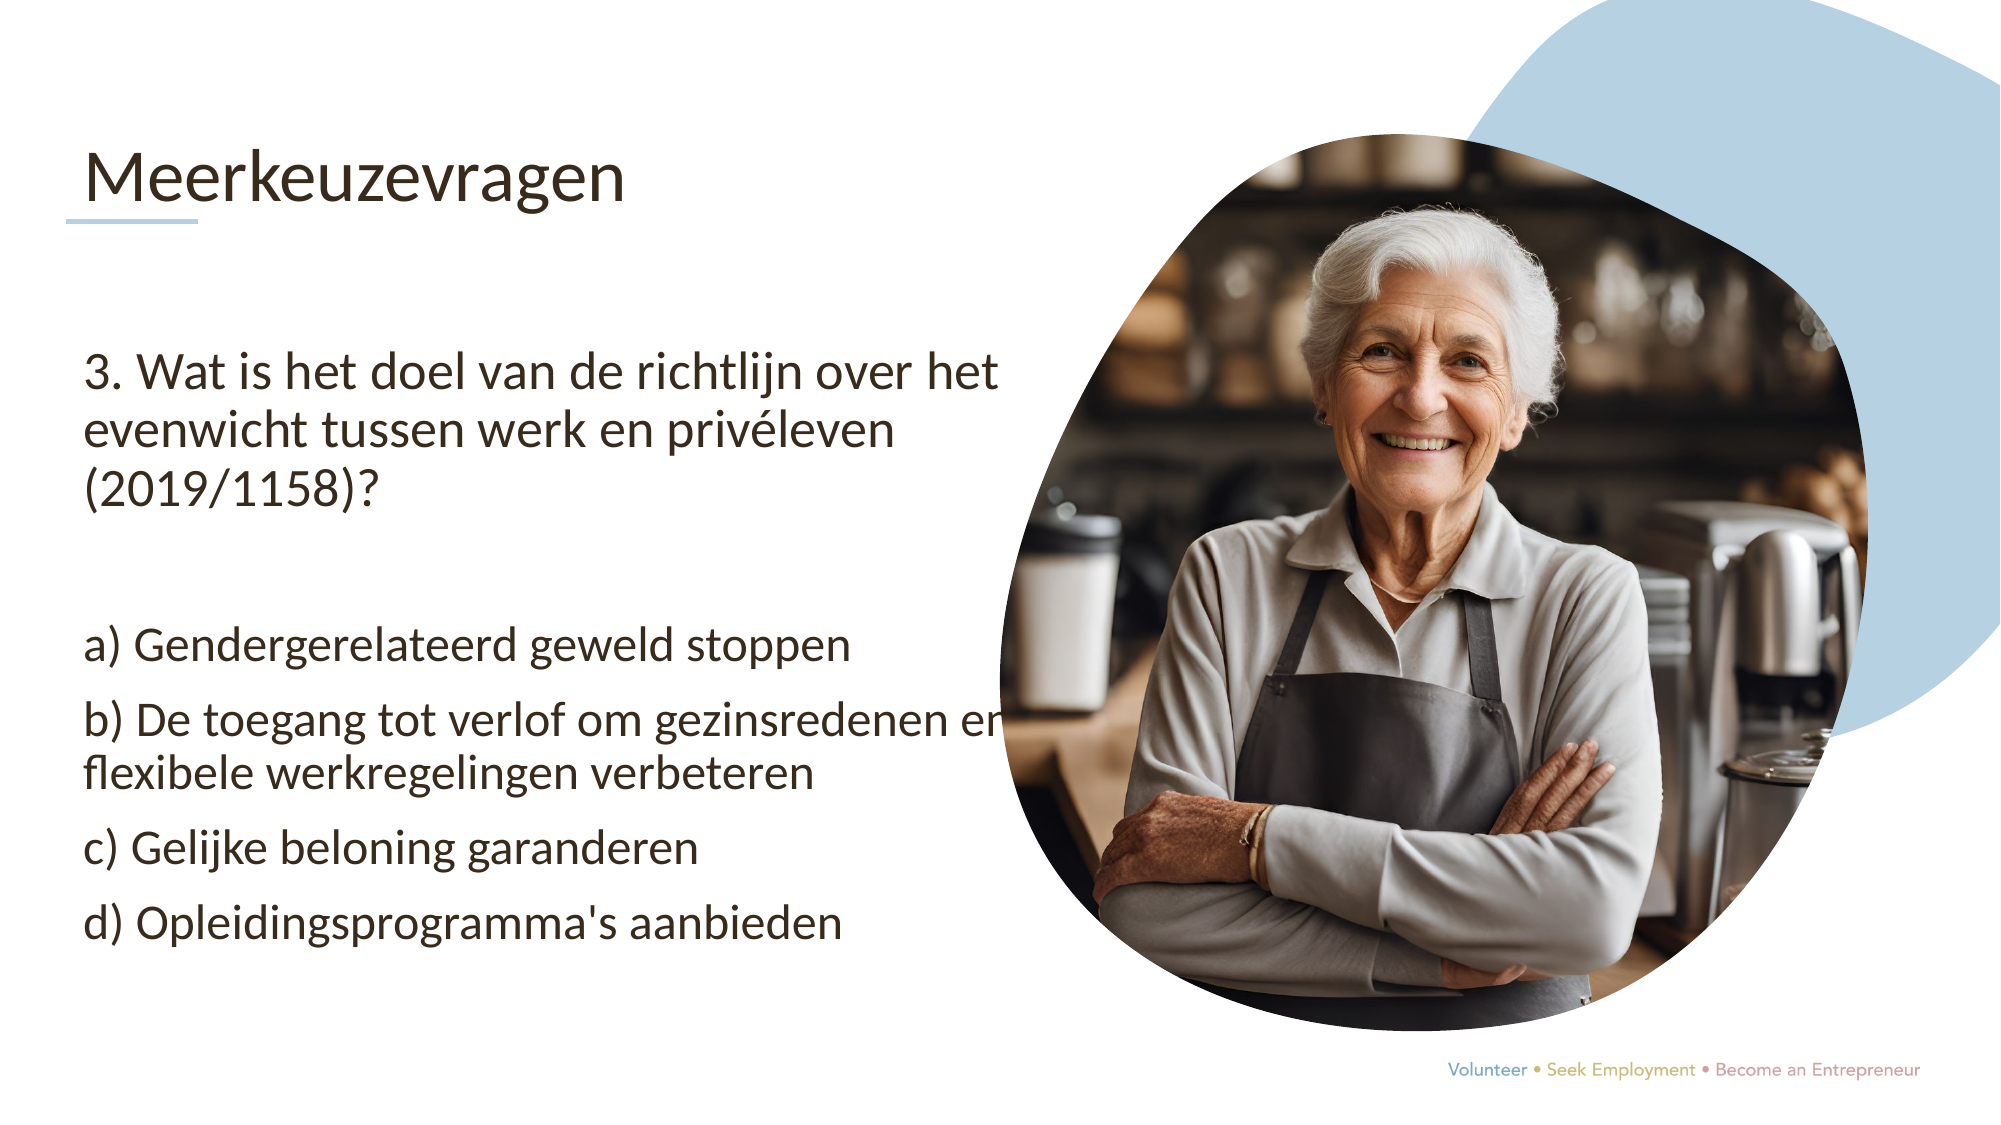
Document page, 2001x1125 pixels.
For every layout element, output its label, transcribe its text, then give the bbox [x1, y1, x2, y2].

picture [1418, 1046, 1971, 1103]
picture [999, 134, 1869, 1032]
text_box Meerkeuzevragen [68, 129, 903, 356]
text_box 3. Wat is het doel van de richtlijn over het evenwicht tussen werk en privéleven (2019/1158)? a) Gendergerelateerd geweld stoppen b) De toegang tot verlof om gezinsredenen en flexibele werkregelingen verbeteren c) Gelijke beloning garanderen d) Opleidingsprogramma's aanbieden [68, 335, 1035, 1125]
